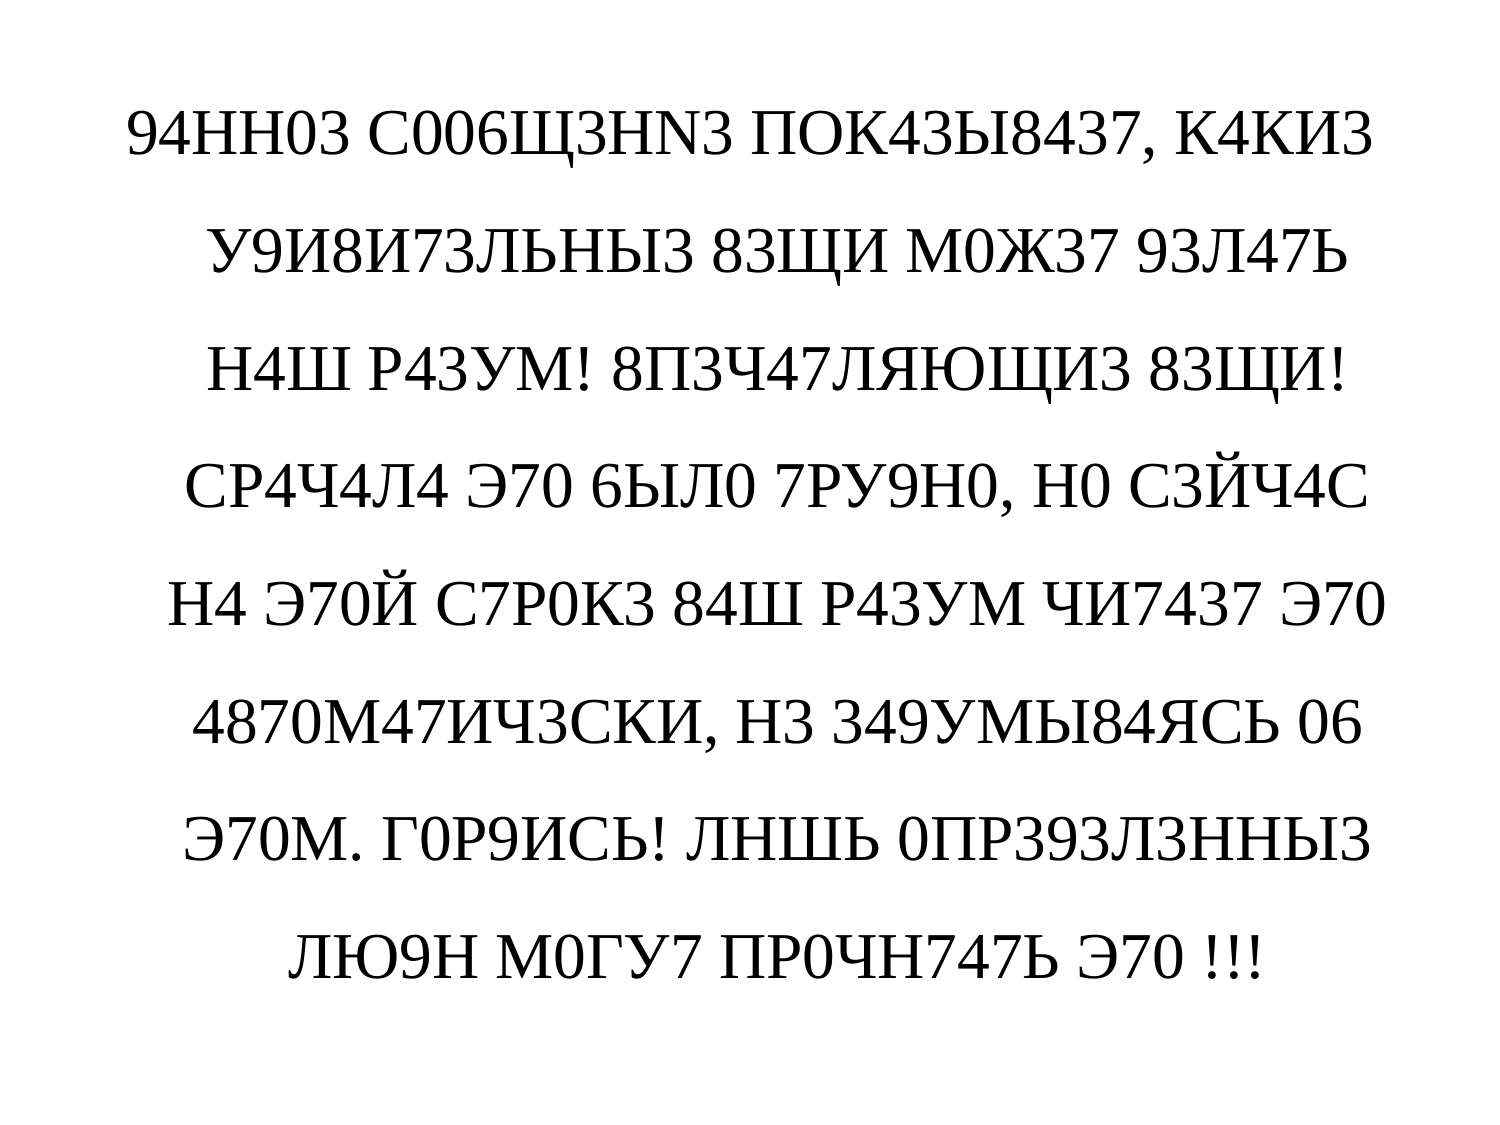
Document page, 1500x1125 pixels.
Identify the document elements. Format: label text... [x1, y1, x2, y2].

list 94НН03 С006Щ3НN3 ПОК43Ы8437, К4КИ3 У9И8И73ЛЬНЫ3 83ЩИ М0Ж37 93Л47Ь Н4Ш Р43УМ! 8П3Ч47ЛЯЮЩИ3 83ЩИ! СР4Ч4Л4 Э70 6ЫЛ0 7РУ9Н0, Н0 С3ЙЧ4С Н4 Э70Й С7Р0К3 84Ш Р43УМ ЧИ7437 Э70 4870М47ИЧ3СКИ, Н3 349УМЫ84ЯСЬ 06 Э70М. Г0Р9ИСЬ! ЛНШЬ 0ПР393Л3ННЫ3 ЛЮ9Н М0ГУ7 ПР0ЧН747Ь Э70 !!! [75, 42, 1425, 1005]
